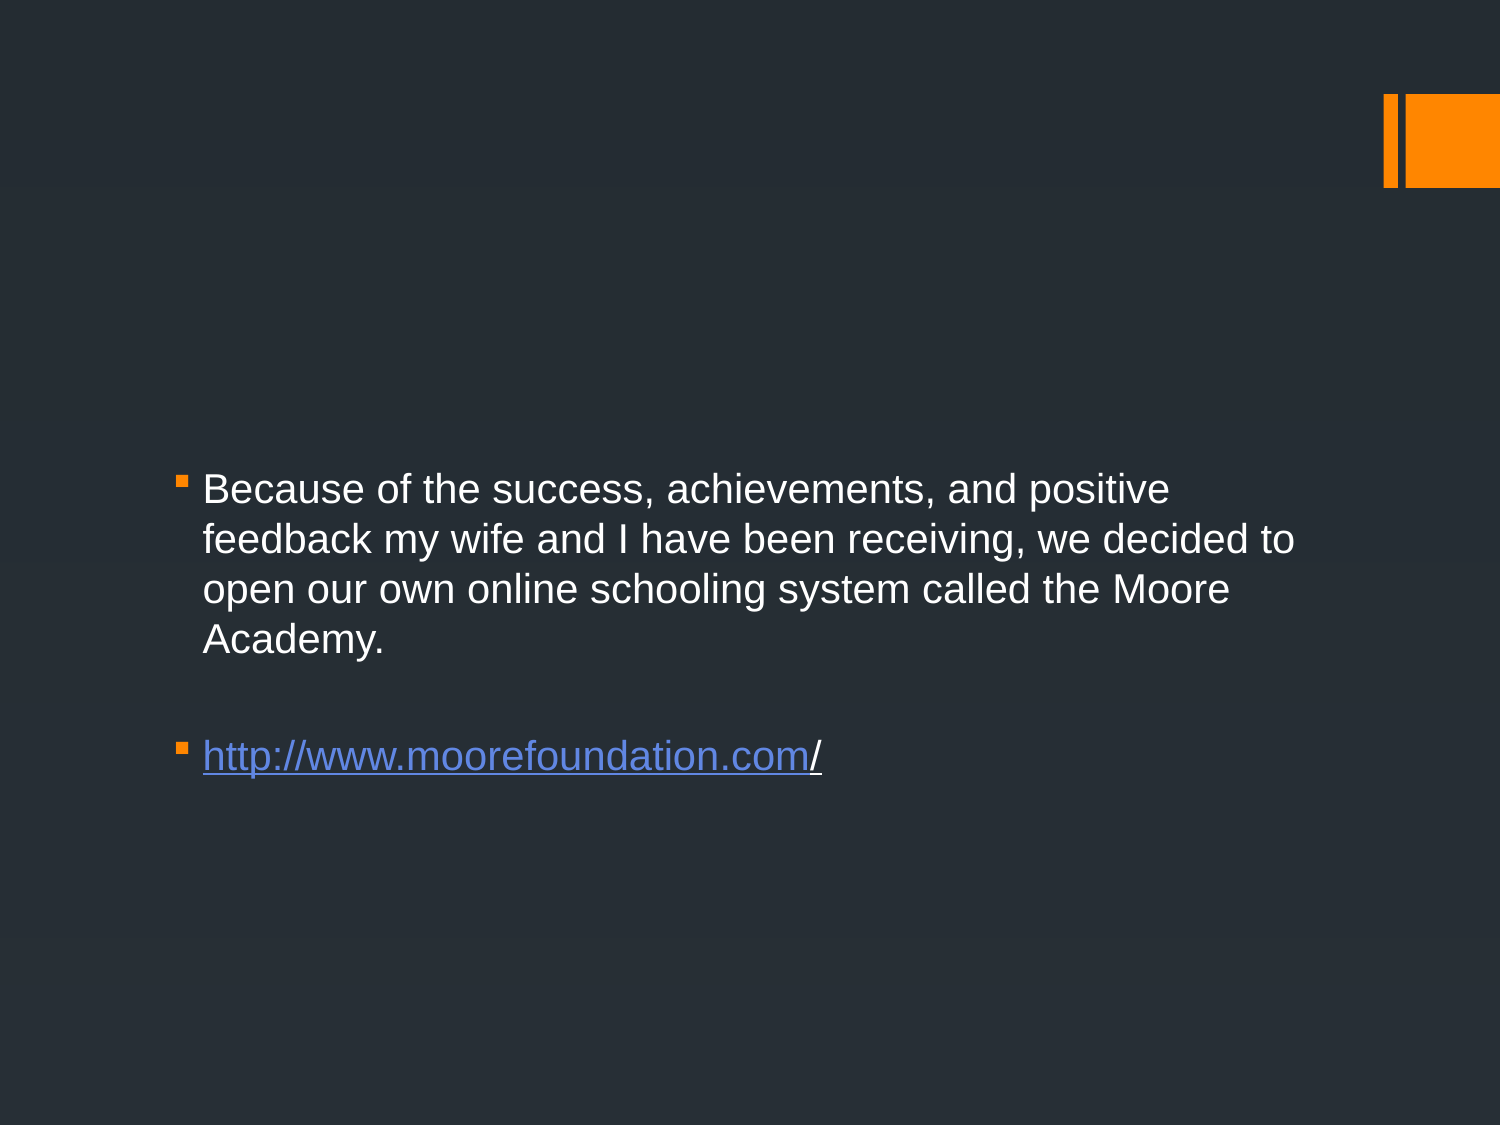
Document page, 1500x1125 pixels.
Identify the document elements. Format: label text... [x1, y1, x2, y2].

list Because of the success, achievements, and positive feedback my wife and I have been receiving, we decided to open our own online schooling system called the Moore Academy. http://www.moorefoundation.com/ [150, 454, 1350, 1035]
